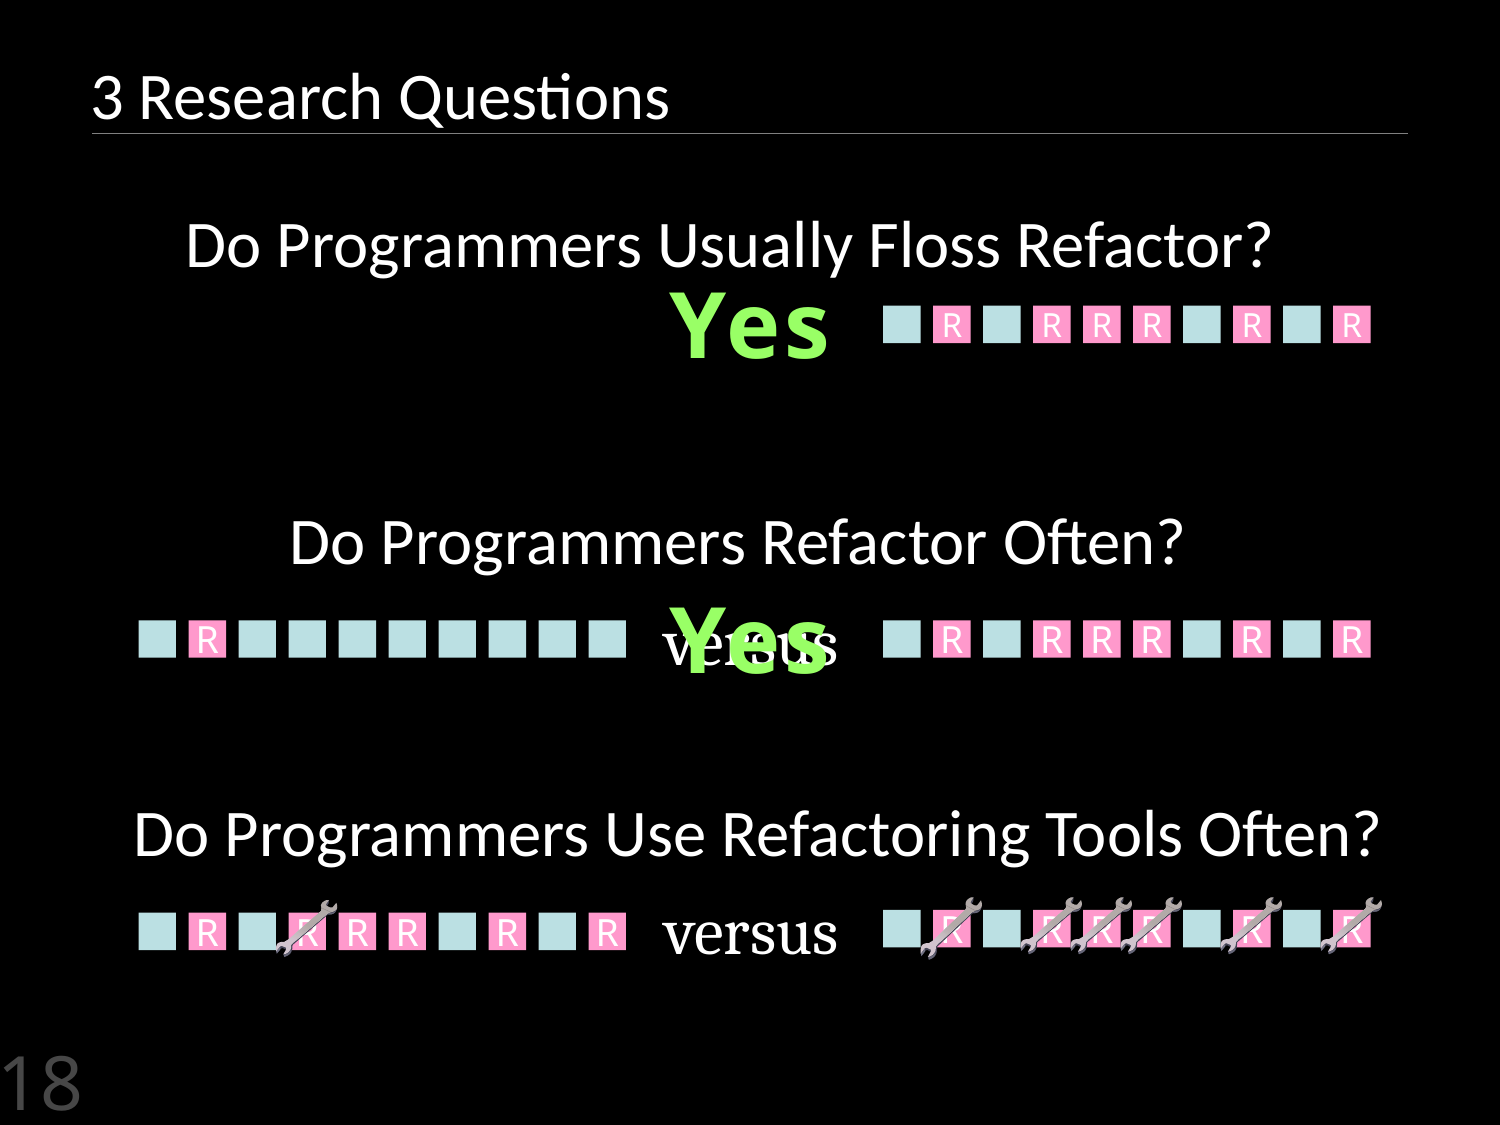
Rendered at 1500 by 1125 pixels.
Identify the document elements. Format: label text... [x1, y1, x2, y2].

text_box versus [649, 591, 654, 686]
text_box Do Programmers Use Refactoring Tools Often? [118, 782, 1430, 875]
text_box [882, 305, 1371, 344]
text_box versus [846, 591, 854, 686]
text_box Yes [654, 574, 846, 700]
title 3 Research Questions [74, 44, 1156, 138]
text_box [882, 619, 1371, 658]
text_box Do Programmers Usually Floss Refactor? [170, 192, 1305, 286]
text_box Do Programmers Refactor Often? [275, 490, 1409, 584]
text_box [138, 899, 627, 958]
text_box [882, 897, 1384, 960]
text_box Yes [654, 259, 846, 385]
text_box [138, 619, 627, 658]
slide_number 18 [0, 1059, 348, 1125]
text_box versus [649, 880, 854, 976]
